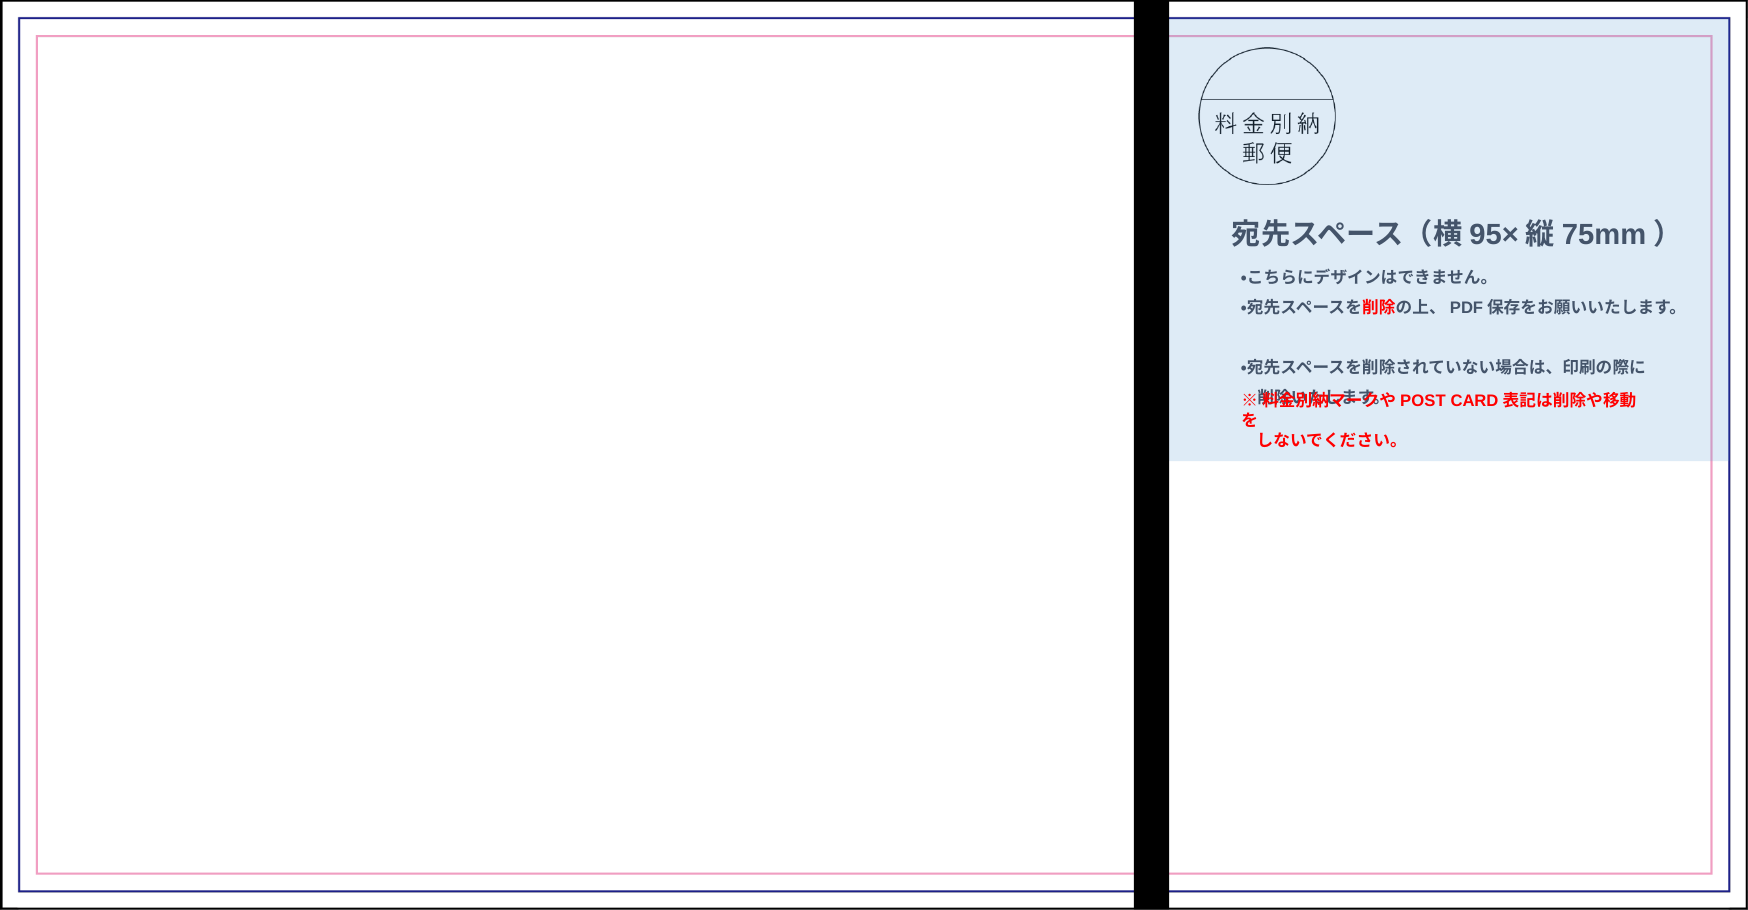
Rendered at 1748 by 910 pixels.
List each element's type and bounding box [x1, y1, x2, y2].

picture [0, 0, 1133, 910]
text_box [1168, 18, 1730, 462]
picture [1170, 0, 1748, 910]
text_box [1133, 0, 1170, 910]
